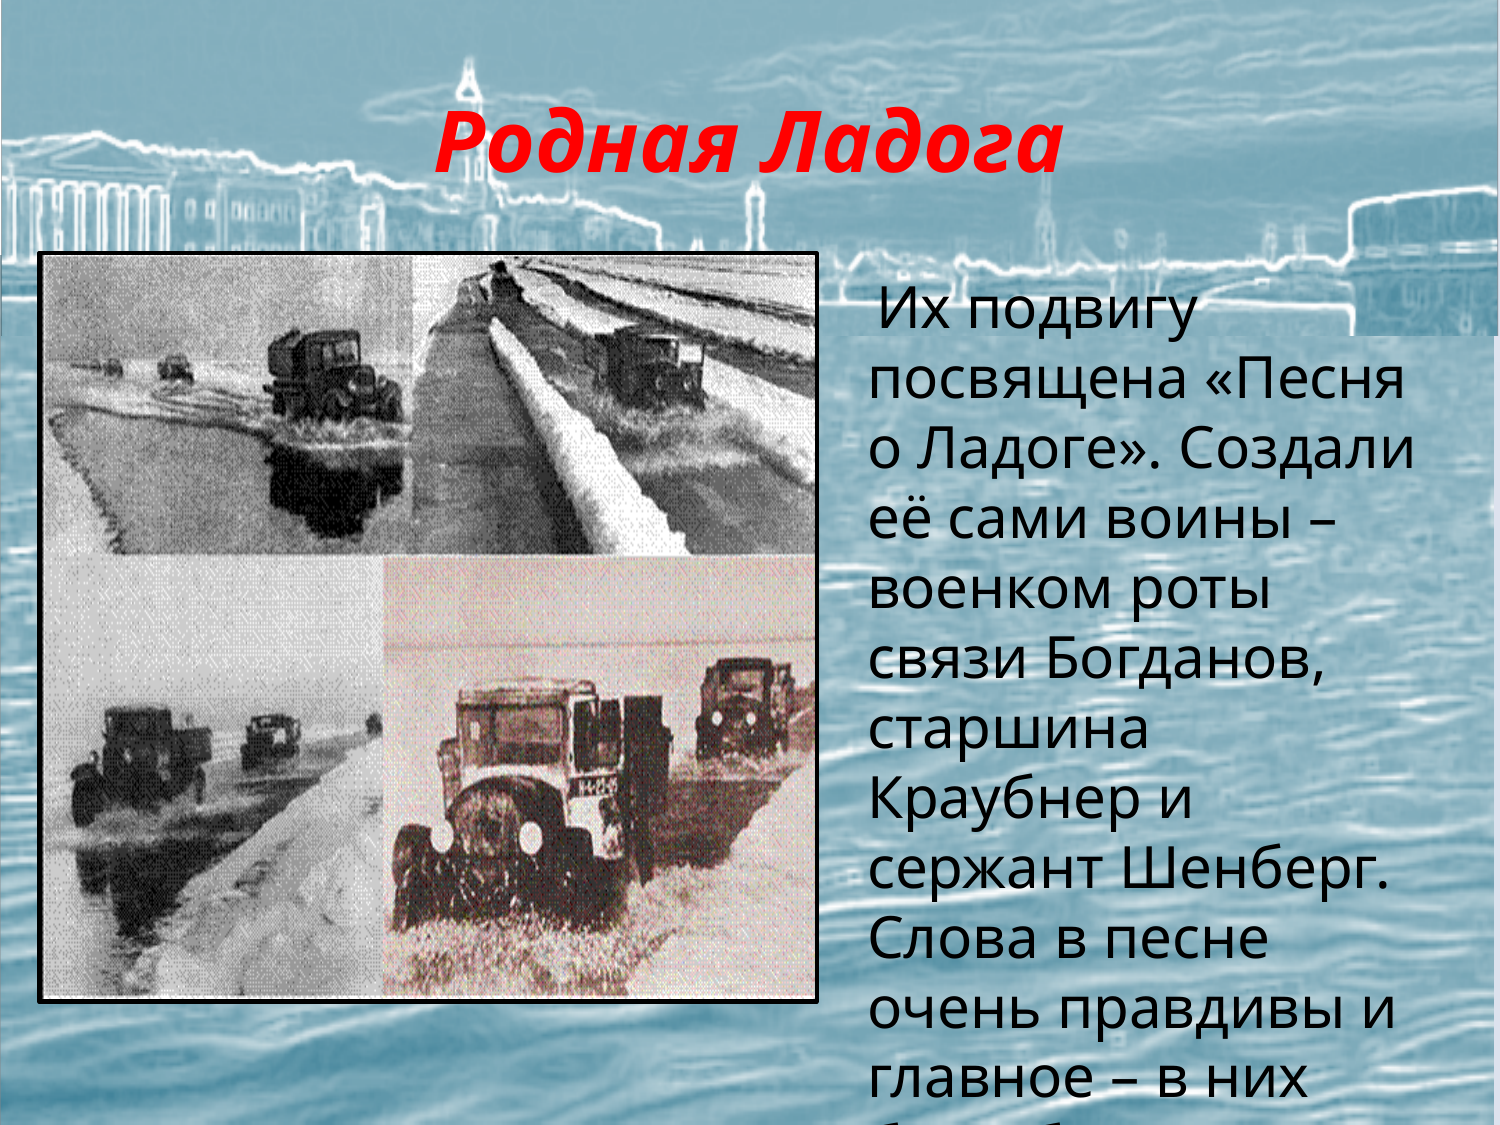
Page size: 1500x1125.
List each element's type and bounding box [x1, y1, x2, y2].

picture [0, 0, 1500, 1125]
list [41, 255, 815, 1000]
